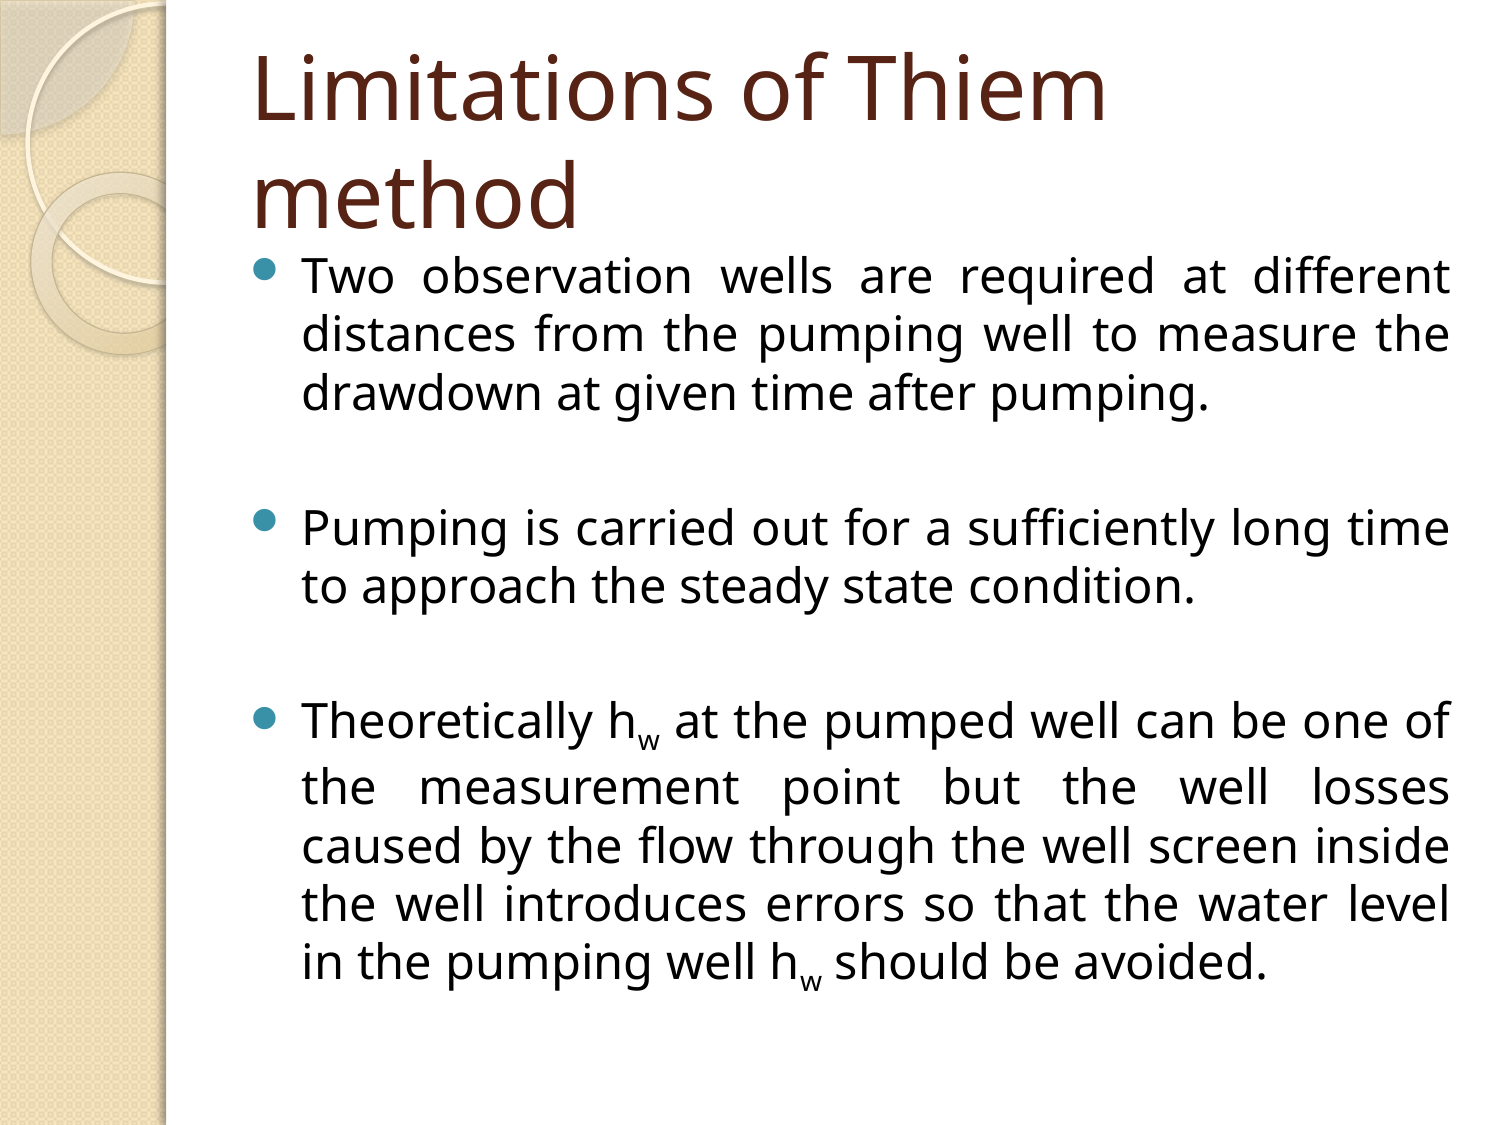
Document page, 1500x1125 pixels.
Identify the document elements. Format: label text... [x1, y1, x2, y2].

title Limitations of Thiem method [235, 45, 1466, 233]
list Two observation wells are required at different distances from the pumping well to measure the drawdown at given time after pumping. Pumping is carried out for a sufficiently long time to approach the steady state condition. Theoretically hw at the pumped well can be one of the measurement point but the well losses caused by the flow through the well screen inside the well introduces errors so that the water level in the pumping well hw should be avoided. [235, 237, 1466, 1025]
